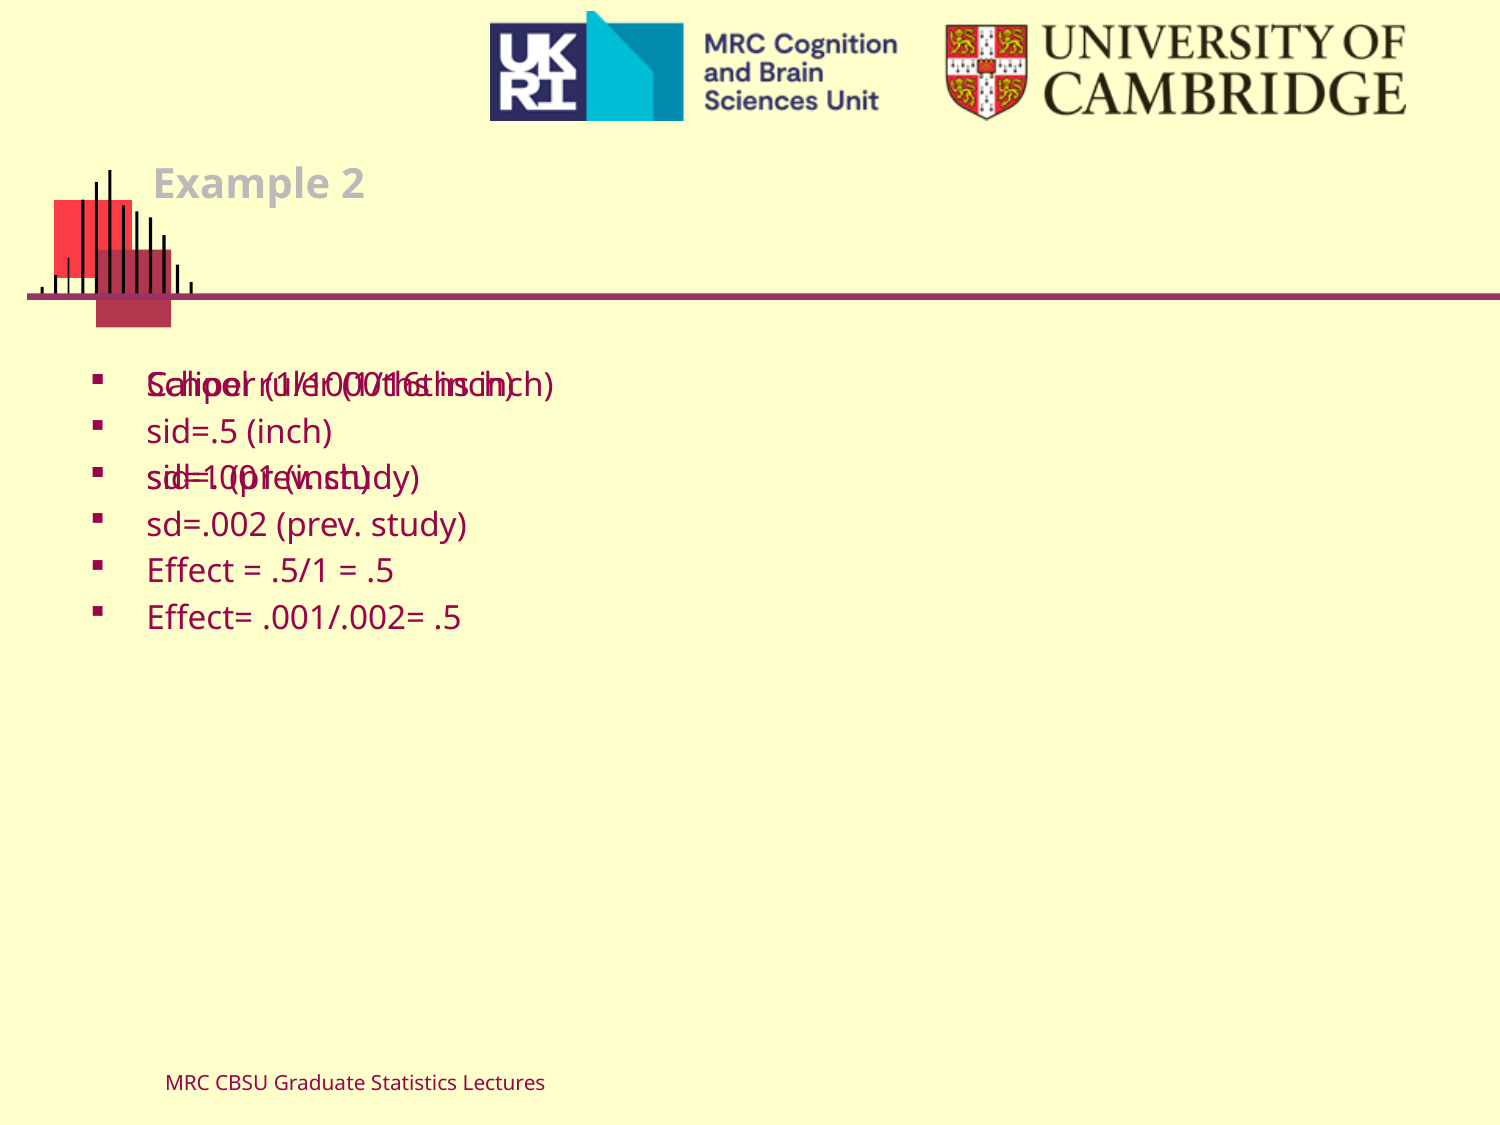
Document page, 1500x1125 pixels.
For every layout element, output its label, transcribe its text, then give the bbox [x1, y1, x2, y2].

list School ruler (1/16ths inch) sid=.5 (inch) sd=1 (prev. study) Effect = .5/1 = .5 [75, 262, 1425, 1038]
title Example 2 [137, 137, 988, 233]
footer MRC CBSU Graduate Statistics Lectures [149, 1062, 988, 1101]
picture [490, 11, 1406, 121]
